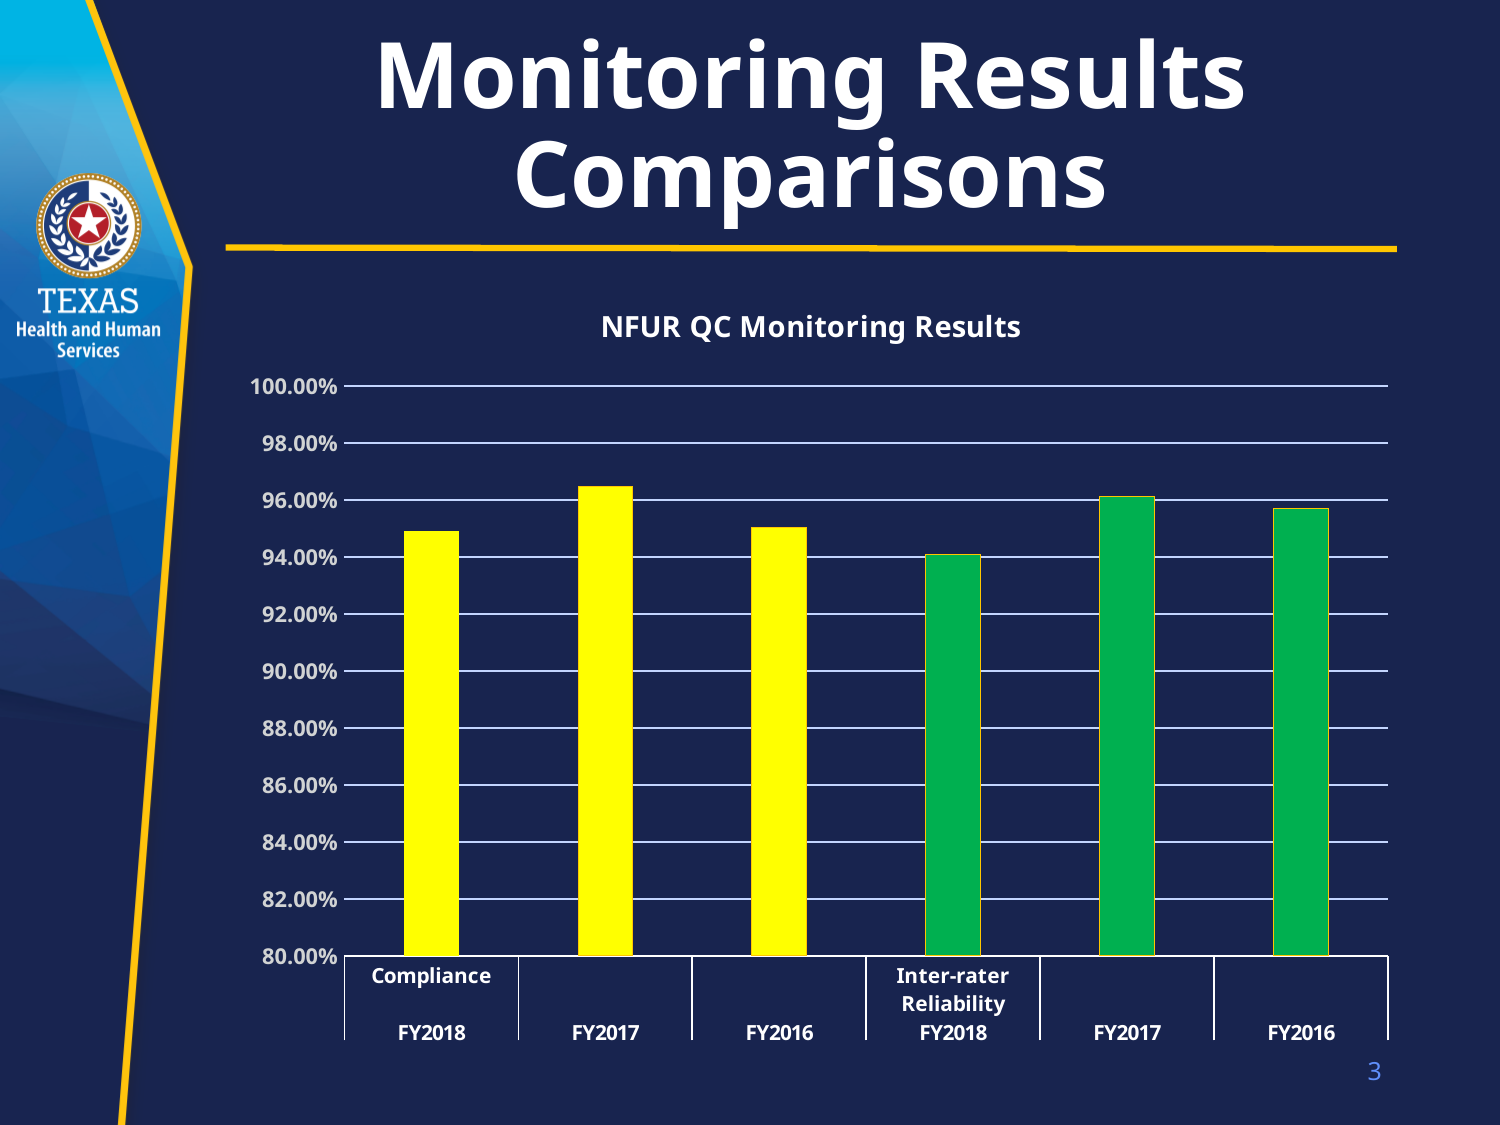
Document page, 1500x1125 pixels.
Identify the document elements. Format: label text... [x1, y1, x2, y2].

slide_number 3 [1200, 1063, 1397, 1103]
title Monitoring Results Comparisons [225, 17, 1396, 236]
chart [225, 273, 1412, 1063]
picture [0, 0, 1500, 1125]
